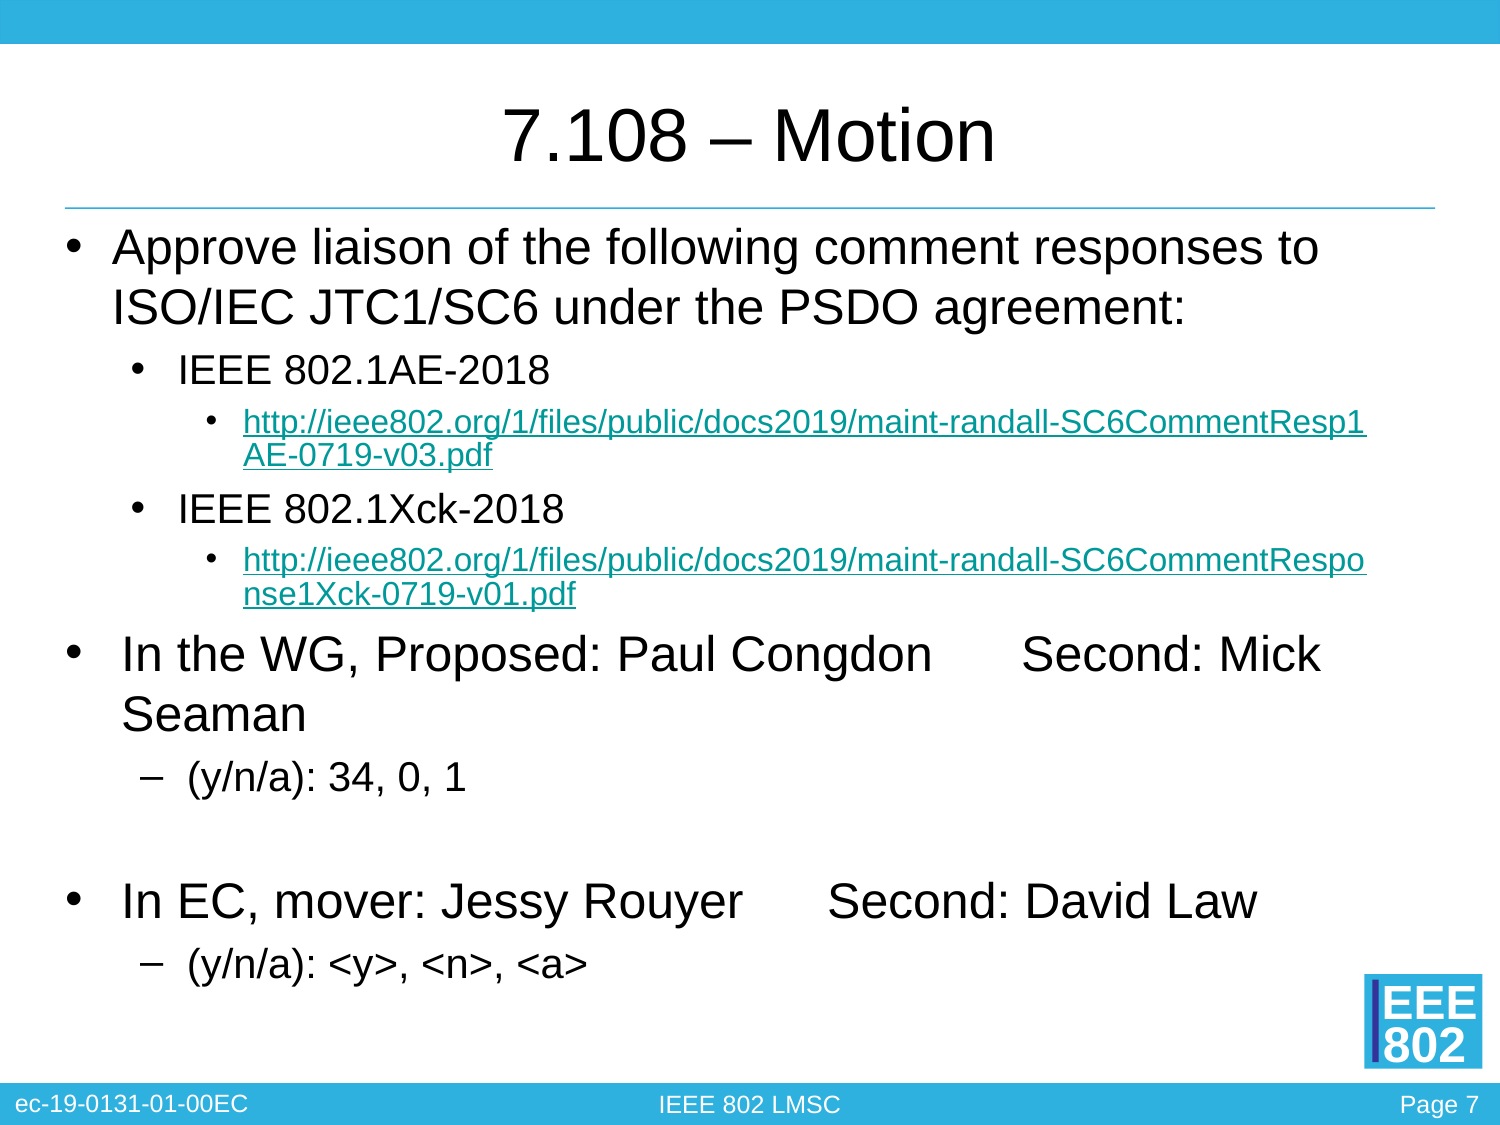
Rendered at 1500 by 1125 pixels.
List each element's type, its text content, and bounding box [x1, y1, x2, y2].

title 7.108 – Motion [75, 66, 1425, 197]
list Approve liaison of the following comment responses to ISO/IEC JTC1/SC6 under the PSDO agreement: IEEE 802.1AE-2018 http://ieee802.org/1/files/public/docs2019/maint-randall-SC6CommentResp1AE-0719-v03.pdf IEEE 802.1Xck-2018 http://ieee802.org/1/files/public/docs2019/maint-randall-SC6CommentResponse1Xck-0719-v01.pdf In the WG, Proposed: Paul Congdon Second: Mick Seaman (y/n/a): 34, 0, 1 In EC, mover: Jessy Rouyer Second: David Law (y/n/a): <y>, <n>, <a> [50, 207, 1400, 1025]
